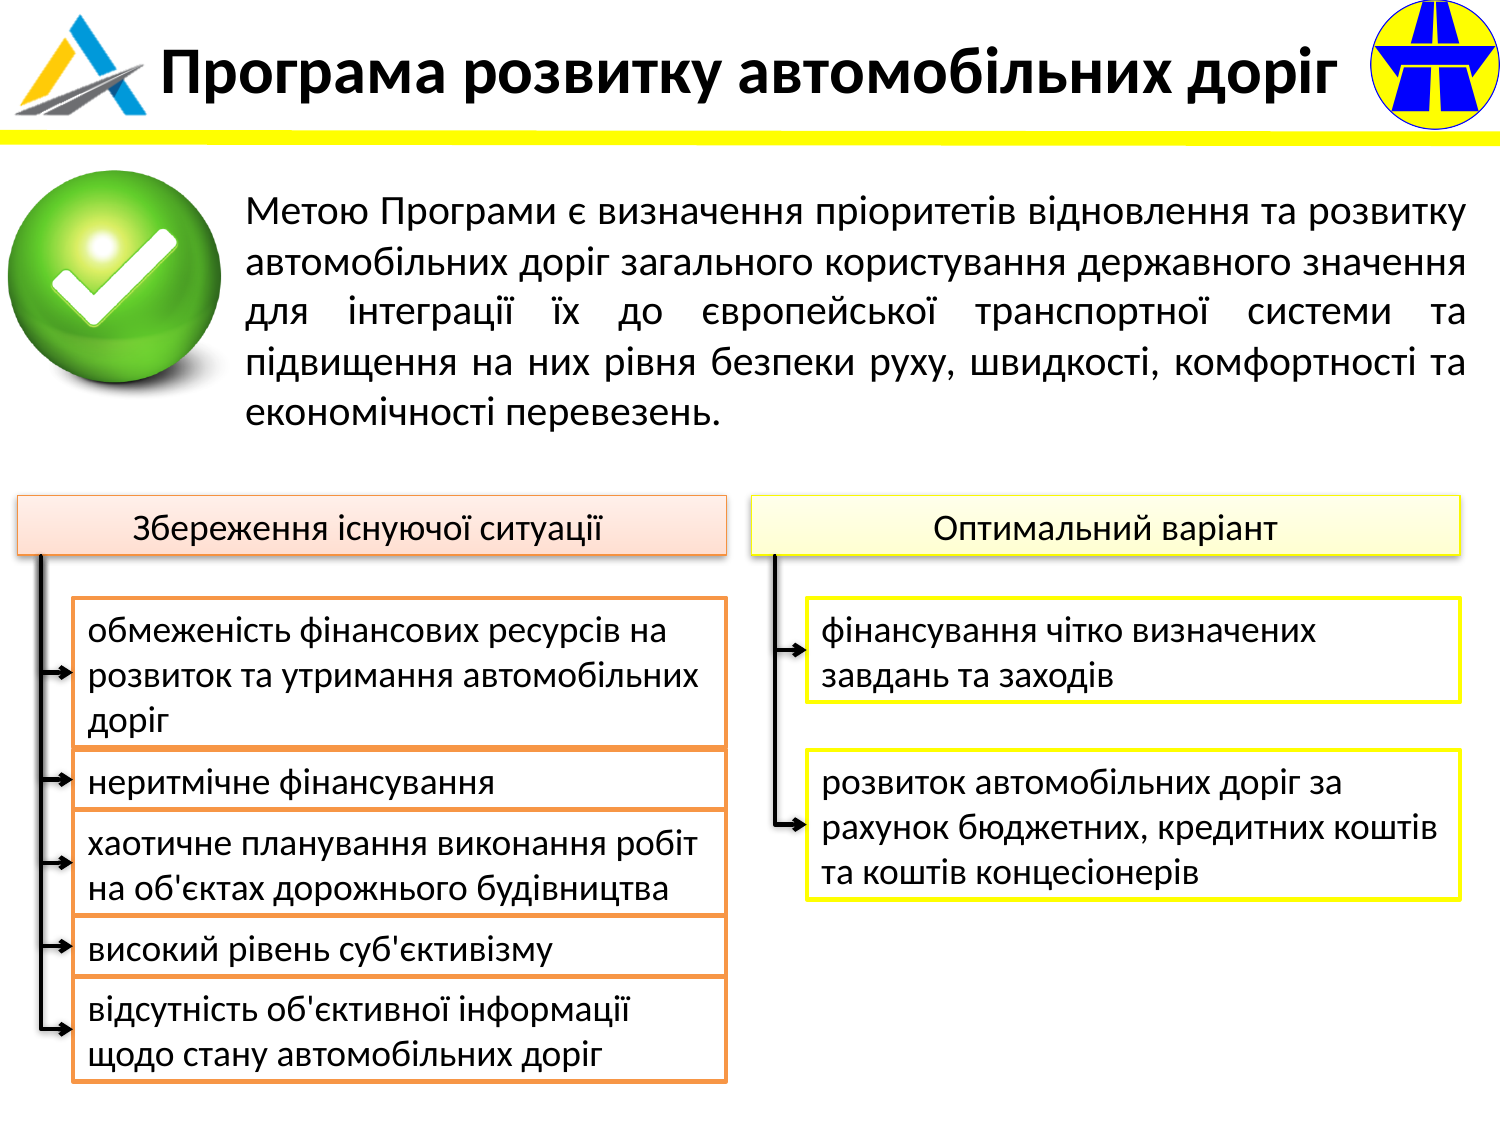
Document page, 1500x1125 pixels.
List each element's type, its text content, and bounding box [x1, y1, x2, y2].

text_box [0, 735, 253, 768]
text_box обмеженість фінансових ресурсів на розвиток та утримання автомобільних доріг [71, 596, 728, 748]
text_box фінансування чітко визначених завдань та заходів [805, 596, 1462, 704]
text_box Збереження існуючої ситуації [17, 495, 727, 556]
text_box Метою Програми є визначення пріоритетів відновлення та розвитку автомобільних доріг загального користування державного значення для інтеграції їх до європейської транспортної системи та підвищення на них рівня безпеки руху, швидкості, комфортності та економічності перевезень. [230, 175, 1483, 441]
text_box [655, 674, 926, 707]
text_box Програма розвитку автомобільних доріг [161, 2, 1365, 131]
text_box високий рівень суб'єктивізму [71, 914, 728, 975]
text_box неритмічне фінансування [256, 748, 728, 808]
picture [1369, 0, 1500, 131]
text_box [0, 776, 295, 810]
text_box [0, 598, 116, 631]
text_box відсутність об'єктивної інформації щодо стану автомобільних доріг [71, 975, 728, 1084]
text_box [0, 651, 170, 685]
text_box хаотичне планування виконання робіт на об'єктах дорожнього будівництва [71, 808, 728, 914]
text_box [0, 693, 211, 726]
text_box розвиток автомобільних доріг за рахунок бюджетних, кредитних коштів та коштів концесіонерів [805, 748, 1462, 902]
text_box Оптимальний варіант [751, 495, 1461, 556]
picture [0, 0, 160, 131]
picture [0, 168, 230, 401]
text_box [743, 587, 839, 620]
